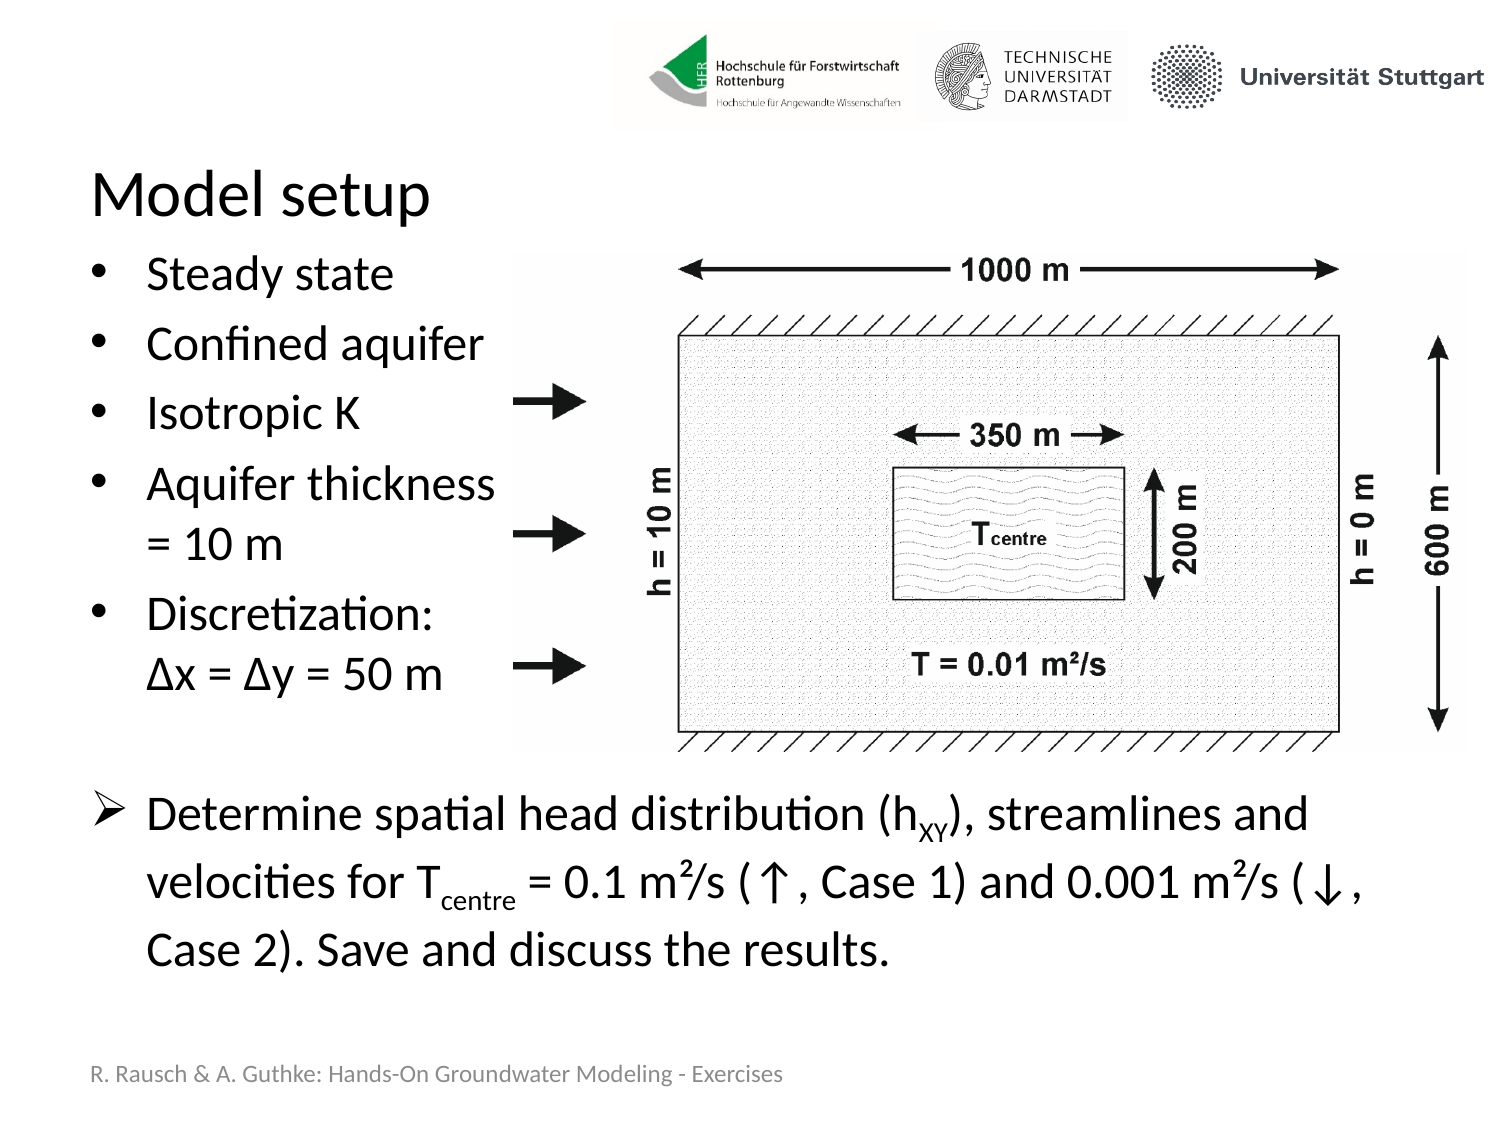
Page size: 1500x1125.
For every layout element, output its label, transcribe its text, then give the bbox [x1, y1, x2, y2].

slide_number R. Rausch & A. Guthke: Hands-On Groundwater Modeling - Exercises [75, 1042, 916, 1103]
picture [513, 251, 1467, 752]
list Steady state Confined aquifer Isotropic K Aquifer thickness = 10 m Discretization: ∆x = ∆y = 50 m Determine spatial head distribution (hXY), streamlines and velocities for Tcentre = 0.1 m²/s (↑, Case 1) and 0.001 m²/s (↓, Case 2). Save and discuss the results. [75, 232, 1447, 1047]
picture [1151, 44, 1491, 109]
title Model setup [75, 136, 1425, 232]
picture [611, 22, 1129, 131]
